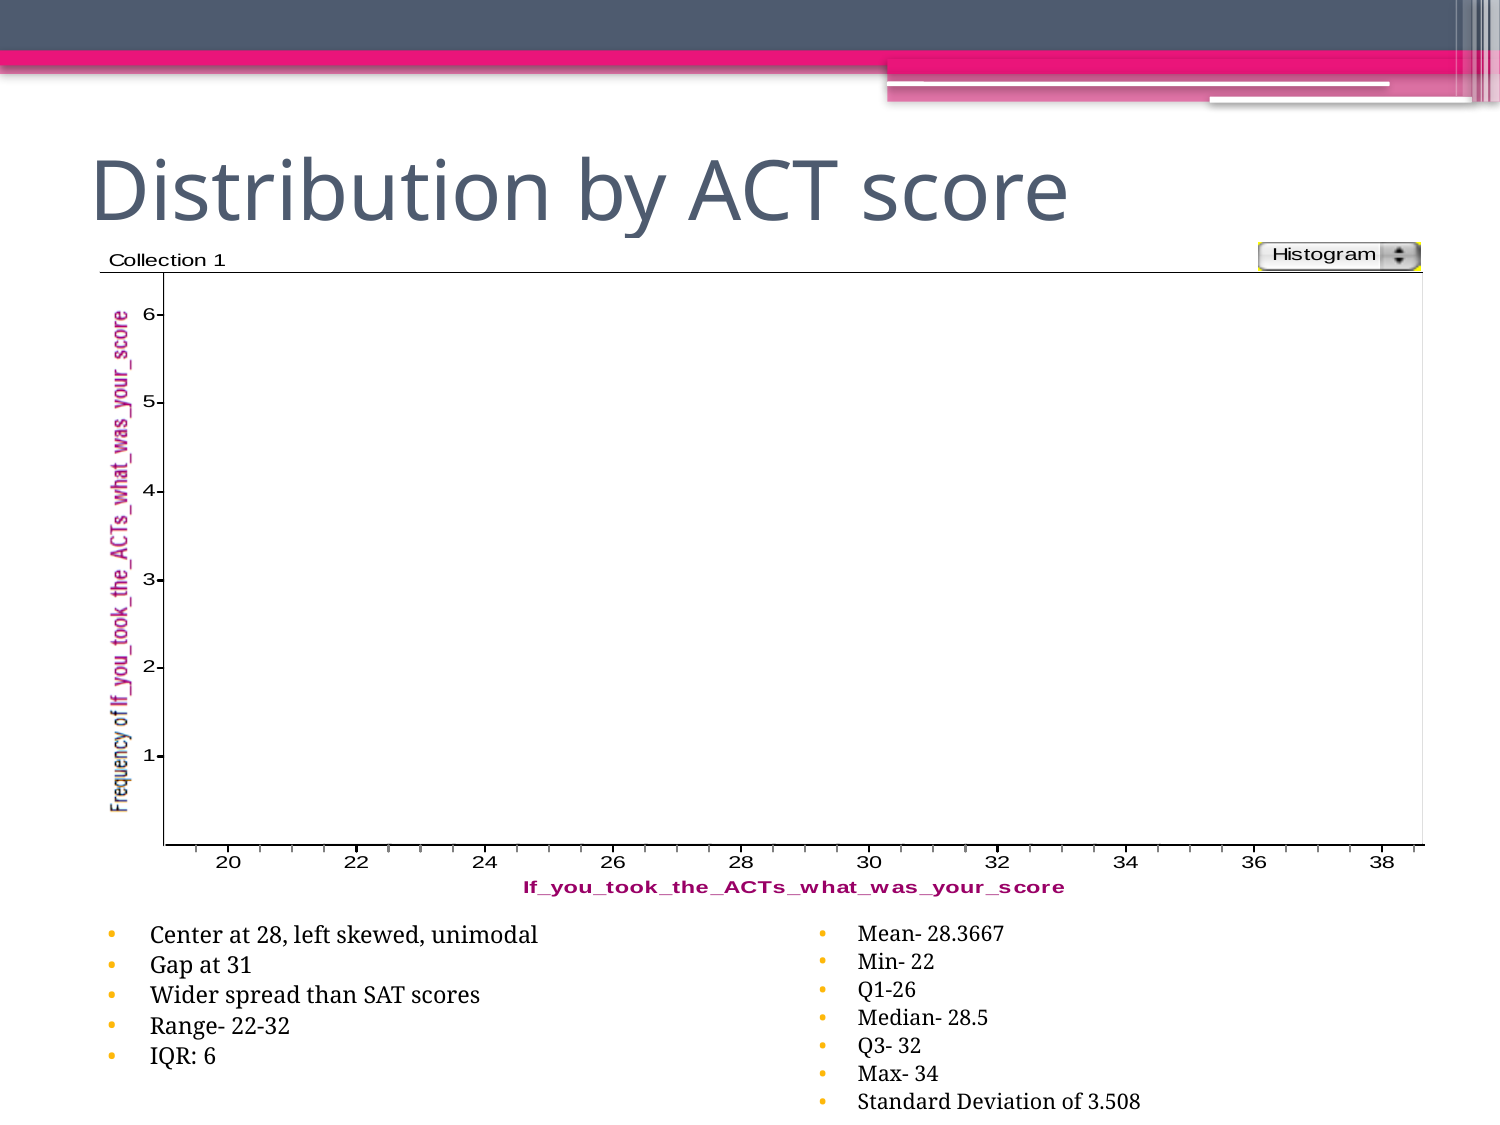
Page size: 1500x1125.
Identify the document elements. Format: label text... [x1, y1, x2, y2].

picture [99, 237, 1426, 901]
text_box Mean- 28.3667 Min- 22 Q1-26 Median- 28.5 Q3- 32 Max- 34 Standard Deviation of 3.508 [787, 912, 1375, 1125]
title Distribution by ACT score [75, 99, 1425, 275]
list Center at 28, left skewed, unimodal Gap at 31 Wider spread than SAT scores Range- 22-32 IQR: 6 [75, 912, 663, 1079]
